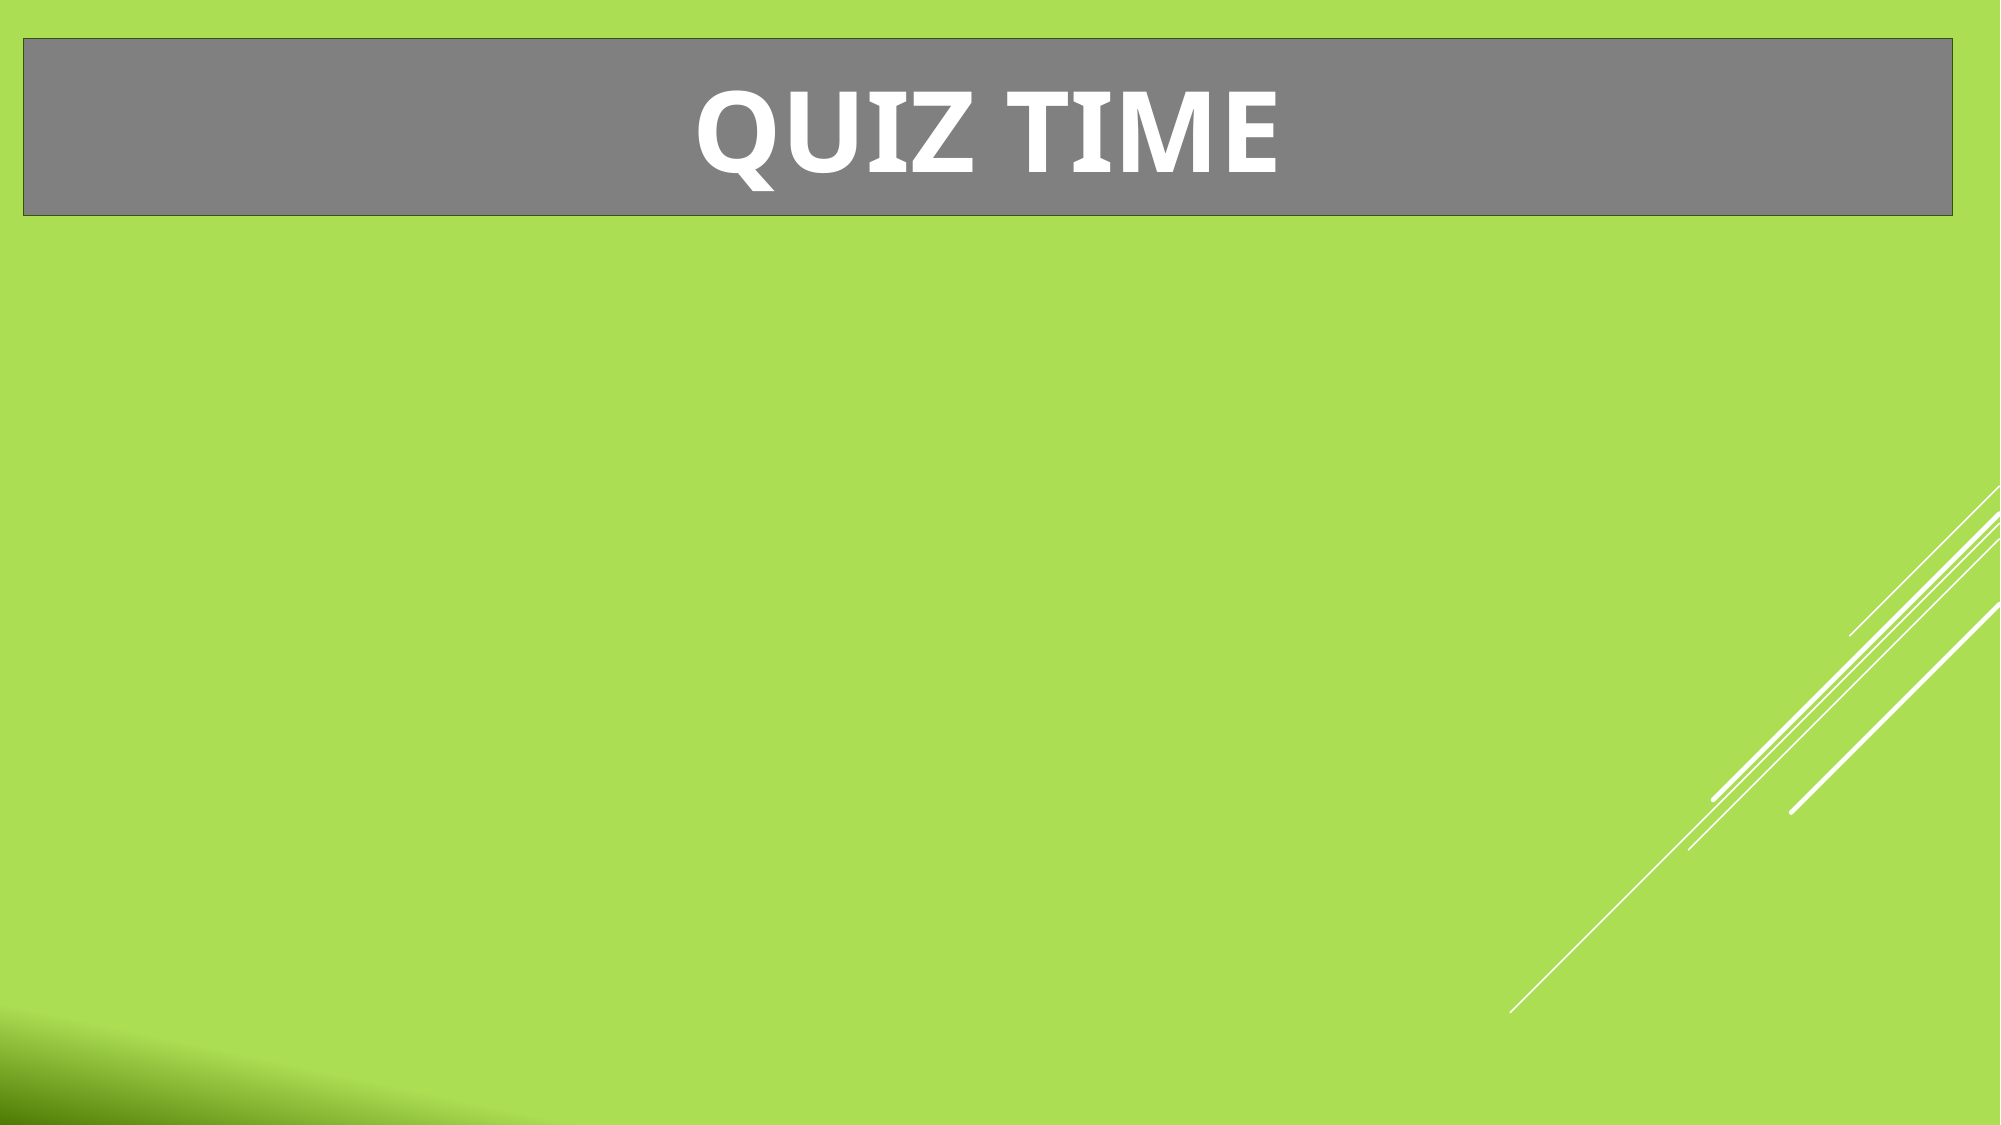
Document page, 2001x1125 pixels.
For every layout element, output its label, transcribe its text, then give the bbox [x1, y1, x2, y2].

text_box Quiz Time [23, 38, 1953, 216]
